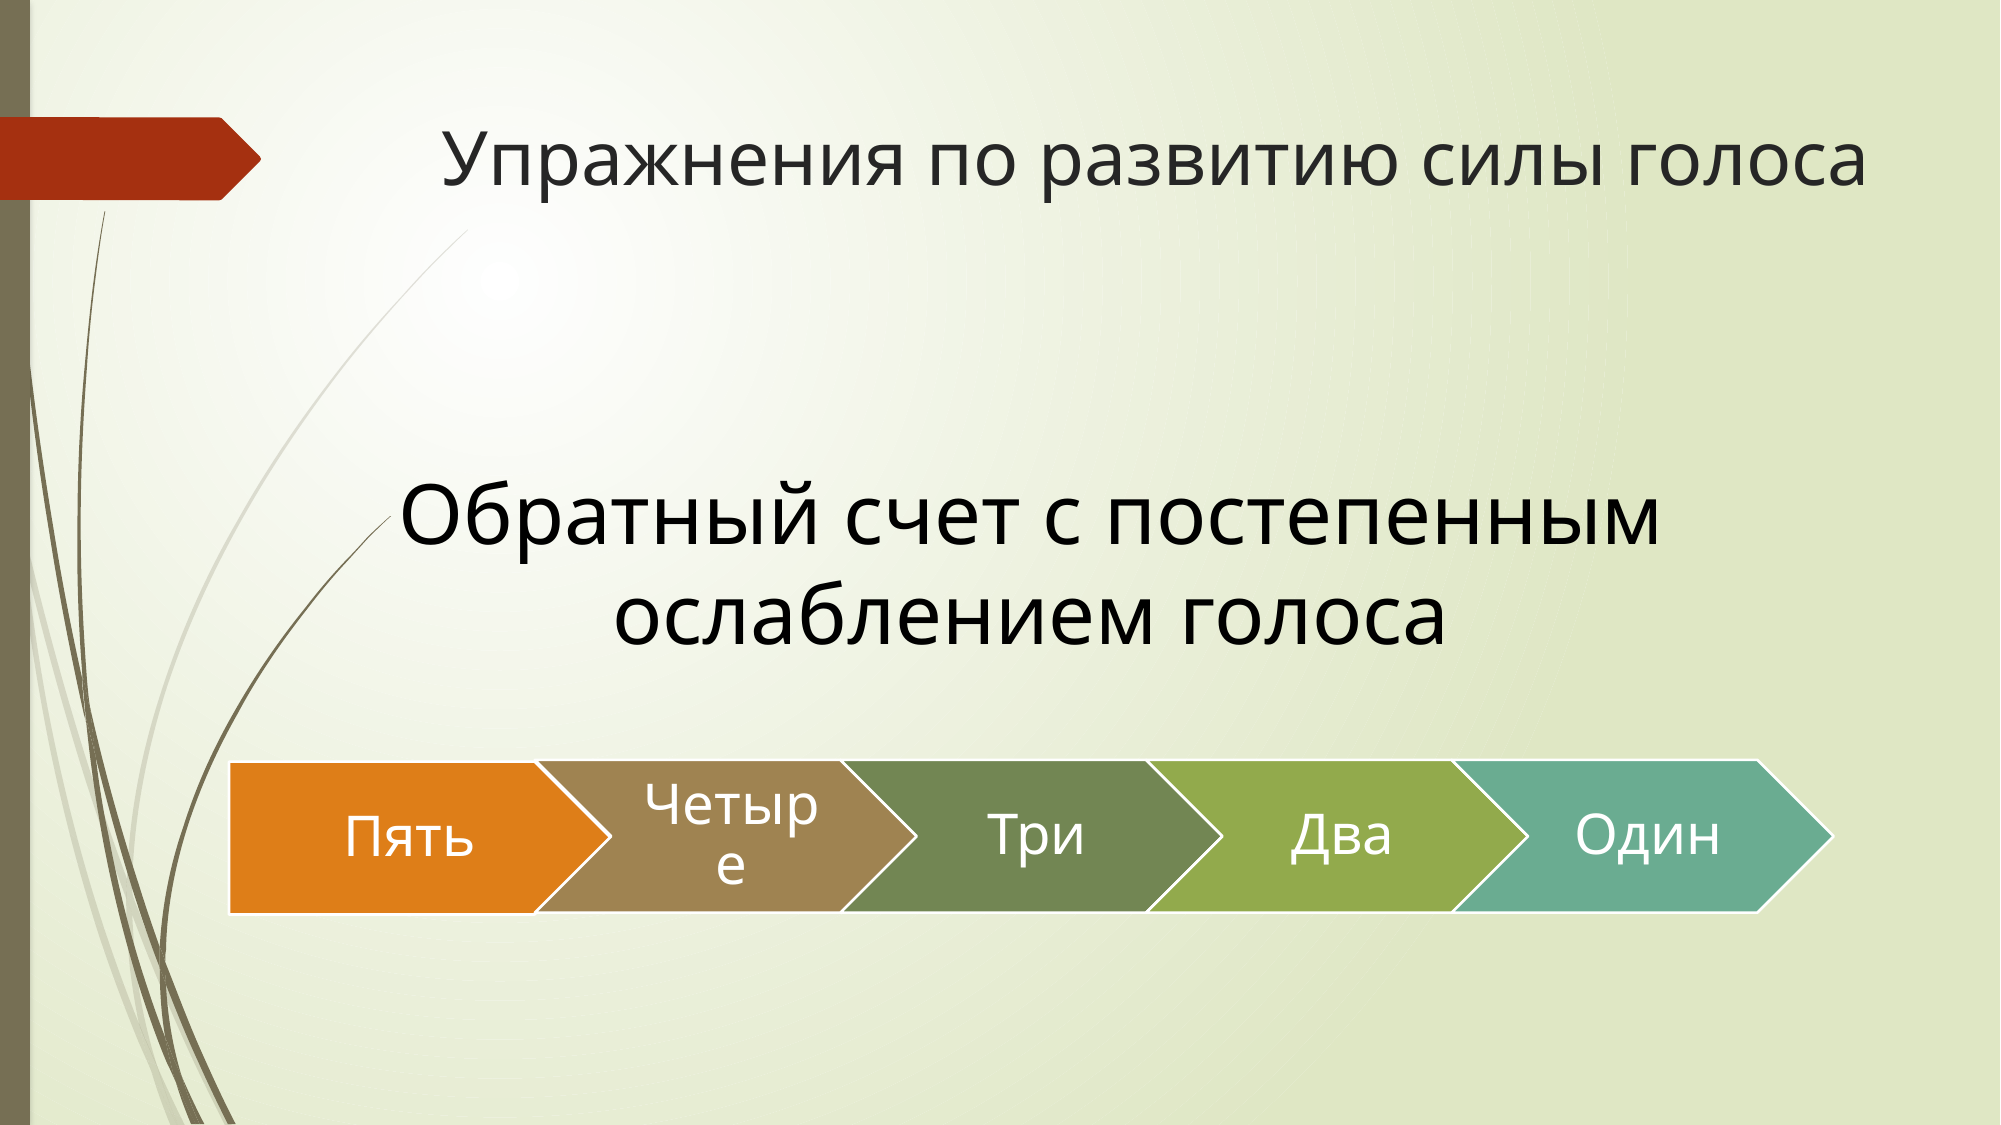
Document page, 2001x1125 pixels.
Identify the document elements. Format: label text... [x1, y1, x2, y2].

text_box Обратный счет с постепенным ослаблением голоса [173, 453, 1890, 669]
title Упражнения по развитию силы голоса [425, 102, 1888, 313]
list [228, 470, 1835, 1125]
